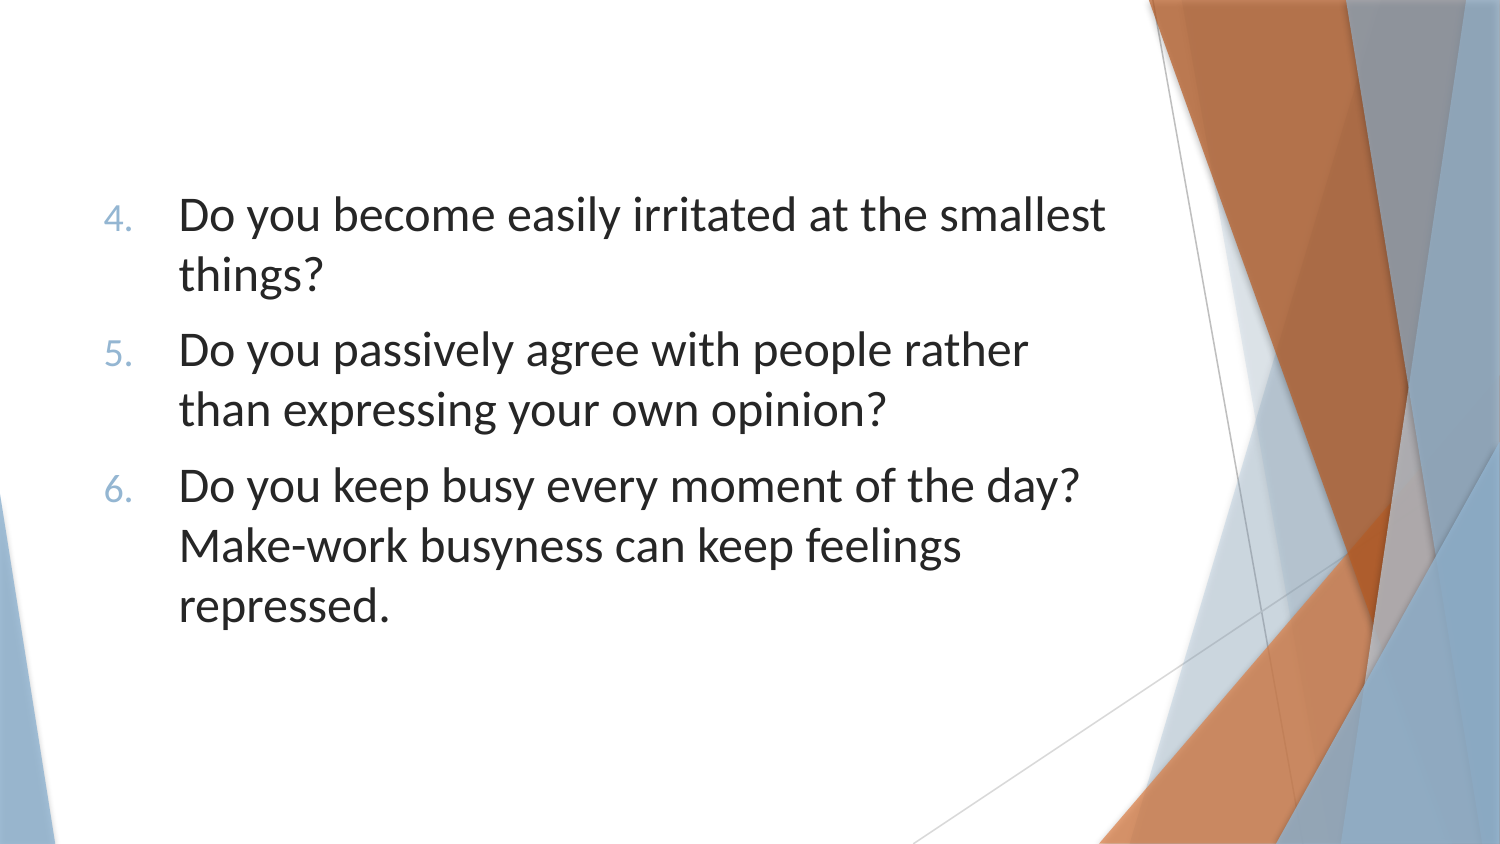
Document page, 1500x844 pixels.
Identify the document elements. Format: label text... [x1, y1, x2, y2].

list Do you become easily irritated at the smallest things? Do you passively agree with people rather than expressing your own opinion? Do you keep busy every moment of the day? Make-work busyness can keep feelings repressed. [88, 173, 1147, 729]
